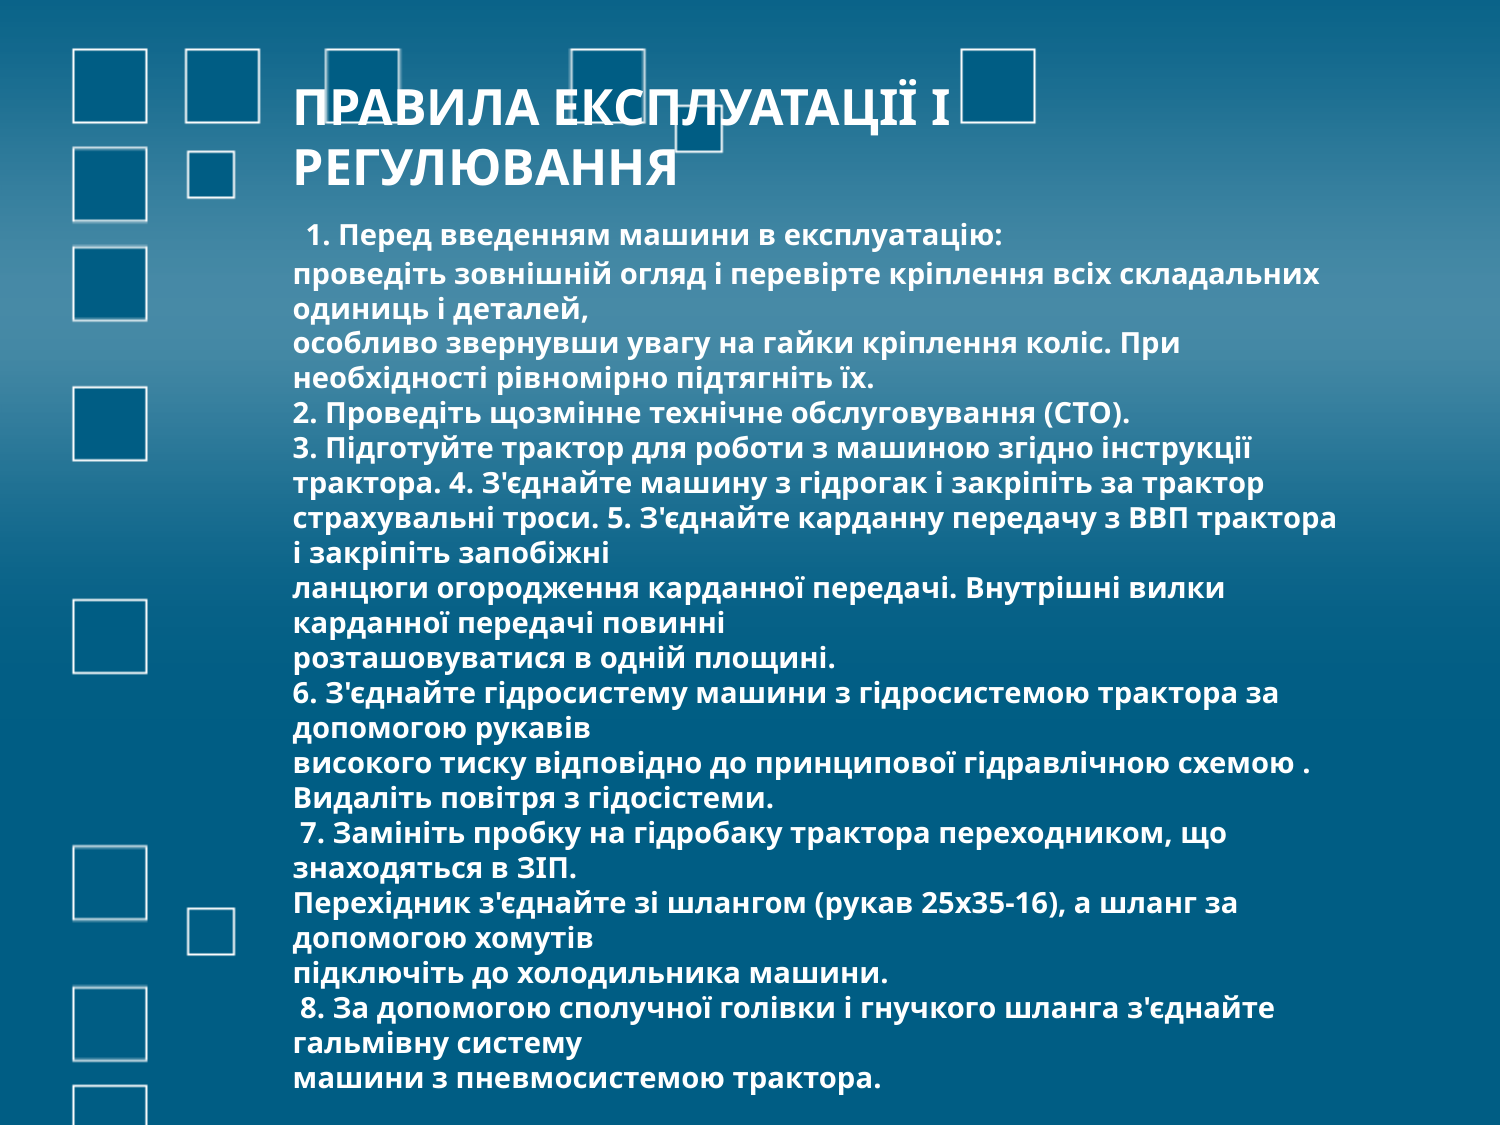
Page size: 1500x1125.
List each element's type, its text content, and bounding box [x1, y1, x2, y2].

picture [1051, 893, 1056, 917]
picture [411, 583, 426, 597]
picture [640, 653, 654, 667]
picture [478, 722, 491, 744]
picture [352, 687, 363, 703]
picture [511, 758, 525, 779]
picture [387, 618, 401, 632]
picture [921, 687, 936, 703]
picture [779, 582, 794, 598]
picture [546, 687, 560, 703]
picture [486, 688, 496, 702]
picture [1206, 897, 1219, 913]
picture [1026, 757, 1039, 773]
picture [0, 11, 1500, 597]
picture [879, 897, 892, 913]
picture [438, 582, 453, 598]
picture [835, 758, 851, 778]
picture [530, 821, 544, 843]
picture [752, 653, 777, 673]
picture [610, 827, 623, 843]
picture [513, 723, 525, 737]
picture [187, 908, 235, 956]
picture [538, 898, 552, 912]
picture [988, 583, 1001, 597]
picture [401, 863, 414, 877]
picture [550, 858, 566, 877]
picture [479, 757, 490, 773]
picture [1211, 757, 1224, 773]
picture [1076, 897, 1089, 913]
picture [623, 617, 637, 633]
picture [876, 758, 889, 772]
picture [444, 932, 465, 948]
picture [1117, 687, 1130, 709]
picture [977, 827, 991, 849]
picture [659, 653, 663, 667]
picture [1223, 897, 1236, 913]
picture [602, 757, 616, 773]
picture [650, 792, 661, 808]
picture [657, 828, 674, 848]
picture [590, 793, 600, 807]
picture [382, 653, 405, 667]
picture [397, 583, 407, 597]
picture [1168, 583, 1184, 598]
picture [562, 758, 580, 778]
picture [493, 932, 507, 948]
picture [815, 583, 828, 597]
picture [334, 897, 348, 919]
picture [443, 793, 456, 807]
picture [496, 617, 510, 639]
picture [1207, 583, 1223, 597]
picture [723, 793, 742, 807]
picture [294, 683, 308, 703]
picture [457, 583, 467, 597]
picture [619, 653, 636, 673]
picture [696, 898, 711, 913]
picture [1022, 583, 1036, 597]
picture [517, 898, 534, 918]
picture [425, 932, 440, 948]
picture [577, 653, 590, 667]
picture [1153, 688, 1165, 702]
picture [355, 792, 368, 808]
picture [512, 933, 531, 947]
picture [1067, 828, 1080, 842]
picture [795, 758, 810, 772]
picture [734, 898, 748, 912]
picture [731, 757, 745, 773]
picture [461, 687, 474, 703]
picture [314, 758, 329, 772]
picture [678, 827, 692, 849]
picture [495, 758, 507, 772]
picture [425, 688, 440, 702]
picture [631, 687, 645, 703]
picture [406, 618, 420, 632]
picture [1086, 828, 1101, 842]
picture [314, 932, 328, 948]
picture [409, 652, 424, 668]
picture [577, 891, 589, 895]
picture [995, 827, 1008, 843]
picture [333, 933, 346, 947]
picture [332, 583, 346, 597]
picture [584, 758, 597, 772]
picture [346, 653, 360, 667]
picture [481, 652, 494, 668]
picture [973, 892, 986, 913]
picture [905, 582, 918, 598]
picture [714, 653, 729, 668]
picture [470, 582, 484, 598]
picture [1128, 898, 1143, 913]
picture [524, 583, 541, 603]
picture [1102, 898, 1124, 912]
picture [769, 688, 784, 702]
picture [537, 858, 545, 877]
picture [530, 722, 543, 738]
picture [1005, 583, 1019, 604]
picture [569, 582, 582, 598]
picture [428, 653, 442, 667]
picture [1067, 583, 1090, 597]
picture [578, 933, 592, 947]
picture [406, 687, 419, 703]
picture [370, 723, 389, 737]
picture [368, 758, 381, 772]
picture [436, 863, 449, 877]
picture [544, 583, 566, 597]
picture [327, 682, 342, 703]
picture [660, 618, 675, 632]
picture [507, 582, 521, 598]
picture [862, 828, 875, 842]
picture [696, 827, 710, 843]
picture [681, 618, 695, 632]
picture [1099, 688, 1112, 702]
picture [941, 828, 954, 842]
picture [333, 723, 346, 737]
picture [966, 758, 976, 772]
picture [791, 828, 805, 842]
picture [555, 758, 559, 772]
picture [767, 828, 781, 849]
picture [425, 722, 440, 738]
picture [1180, 757, 1191, 773]
picture [301, 823, 315, 842]
picture [541, 793, 553, 807]
picture [674, 792, 685, 808]
picture [1264, 687, 1277, 703]
picture [606, 583, 620, 597]
picture [1058, 583, 1062, 597]
picture [445, 653, 459, 674]
picture [351, 932, 365, 948]
picture [403, 758, 413, 772]
picture [478, 617, 491, 633]
picture [809, 827, 823, 849]
picture [1131, 583, 1144, 597]
picture [668, 758, 681, 772]
picture [1167, 898, 1180, 912]
picture [673, 688, 686, 709]
picture [349, 757, 363, 773]
picture [1222, 687, 1235, 703]
picture [1048, 687, 1062, 703]
picture [1018, 893, 1026, 912]
picture [1211, 827, 1225, 843]
picture [460, 618, 473, 632]
picture [758, 758, 771, 772]
picture [1012, 828, 1025, 842]
picture [649, 688, 668, 702]
picture [646, 758, 664, 778]
picture [625, 583, 637, 597]
picture [394, 898, 412, 918]
picture [348, 863, 361, 877]
picture [868, 582, 882, 598]
title ПРАВИЛА ЕКСПЛУАТАЦІЇ І РЕГУЛЮВАННЯ 1. Перед введенням машини в експлуатацію: проведіть зовнішній огляд і перевірте кріплення всіх складальних одиниць і деталей, особливо звернувши увагу на гайки кріплення коліс. При необхідності рівномірно підтягніть їх. 2. Проведіть щозмінне технічне обслуговування (СТО). 3. Підготуйте трактор для роботи з машиною згідно інструкції трактора. 4. З'єднайте машину з гідрогак і закріпіть за трактор страхувальні троси. 5. З'єднайте карданну передачу з ВВП трактора і закріпіть запобіжні ланцюги огородження карданної передачі. Внутрішні вилки карданної передачі повинні розташовуватися в одній площині. 6. З'єднайте гідросистему машини з гідросистемою трактора за допомогою рукавів високого тиску відповідно до принципової гідравлічною схемою . Видаліть повітря з гідосістеми. 7. Замініть пробку на гідробаку трактора переходником, що знаходяться в ЗІП. Перехідник з'єднайте зі шлангом (рукав 25х35-16), а шланг за допомогою хомутів підключіть до холодильника машини. 8. За допомогою сполучної голівки і гнучкого шланга з'єднайте гальмівну систему машини з пневмосистемою трактора. [277, 964, 1365, 1102]
picture [394, 722, 408, 738]
picture [295, 652, 309, 674]
picture [809, 688, 824, 702]
picture [576, 723, 589, 737]
picture [1067, 687, 1088, 703]
picture [371, 582, 392, 598]
picture [334, 793, 352, 813]
picture [1142, 828, 1161, 842]
picture [600, 687, 611, 703]
picture [456, 898, 468, 912]
picture [898, 898, 911, 912]
picture [461, 792, 475, 808]
picture [468, 863, 480, 877]
picture [923, 583, 937, 597]
picture [502, 897, 514, 913]
picture [352, 897, 365, 913]
picture [453, 862, 464, 878]
picture [987, 758, 1005, 778]
picture [426, 681, 438, 685]
picture [798, 583, 802, 597]
picture [372, 828, 391, 842]
picture [885, 583, 902, 603]
picture [667, 582, 680, 598]
picture [650, 583, 663, 597]
picture [463, 653, 477, 667]
picture [714, 821, 728, 843]
picture [505, 793, 519, 807]
picture [636, 828, 646, 842]
picture [351, 722, 365, 738]
picture [851, 582, 865, 604]
picture [639, 758, 643, 772]
picture [604, 793, 608, 807]
picture [1253, 757, 1267, 773]
picture [476, 828, 489, 842]
picture [399, 793, 413, 807]
picture [548, 723, 561, 737]
picture [719, 618, 723, 632]
picture [493, 863, 507, 877]
picture [836, 687, 849, 703]
picture [565, 792, 578, 808]
picture [371, 793, 386, 808]
picture [686, 582, 700, 604]
picture [989, 688, 1003, 702]
picture [1124, 827, 1138, 843]
picture [611, 897, 625, 913]
picture [72, 1085, 147, 1125]
picture [369, 898, 382, 912]
picture [614, 688, 628, 702]
picture [364, 862, 378, 878]
picture [670, 646, 682, 650]
picture [1183, 828, 1208, 848]
picture [882, 688, 900, 708]
picture [904, 687, 918, 709]
picture [686, 757, 700, 773]
picture [313, 652, 327, 668]
picture [642, 618, 655, 632]
picture [498, 653, 512, 667]
picture [1229, 758, 1248, 772]
picture [990, 893, 1003, 913]
picture [418, 863, 432, 877]
picture [1095, 583, 1109, 597]
picture [894, 757, 908, 773]
picture [875, 688, 879, 702]
picture [636, 897, 648, 913]
picture [1272, 757, 1293, 773]
picture [913, 758, 926, 772]
picture [790, 688, 803, 702]
picture [959, 827, 973, 843]
picture [741, 688, 763, 702]
picture [1028, 827, 1043, 843]
picture [313, 582, 326, 598]
picture [296, 788, 310, 807]
picture [72, 985, 147, 1062]
picture [550, 617, 563, 633]
picture [844, 898, 858, 919]
picture [388, 688, 401, 702]
picture [412, 933, 422, 947]
picture [915, 827, 928, 843]
picture [459, 758, 474, 772]
picture [315, 793, 330, 807]
picture [722, 687, 735, 703]
picture [416, 757, 430, 773]
picture [751, 828, 764, 842]
picture [330, 862, 343, 878]
picture [381, 863, 398, 883]
picture [1148, 897, 1161, 913]
picture [312, 863, 325, 877]
picture [1134, 687, 1147, 703]
picture [296, 893, 311, 912]
picture [611, 793, 629, 813]
picture [931, 757, 945, 773]
picture [435, 898, 450, 912]
picture [855, 758, 870, 772]
picture [351, 583, 367, 603]
picture [549, 828, 562, 842]
picture [1150, 583, 1165, 597]
picture [535, 933, 565, 954]
picture [516, 653, 531, 667]
picture [1147, 757, 1168, 773]
picture [587, 583, 601, 597]
picture [1045, 758, 1058, 772]
picture [536, 652, 547, 668]
picture [441, 758, 454, 772]
picture [523, 792, 537, 814]
picture [955, 688, 970, 702]
picture [295, 758, 309, 772]
picture [1040, 582, 1054, 604]
picture [923, 893, 936, 912]
picture [766, 897, 781, 913]
picture [1061, 758, 1076, 773]
picture [827, 827, 840, 843]
picture [314, 722, 328, 738]
picture [862, 898, 875, 912]
picture [366, 688, 384, 708]
picture [537, 758, 550, 772]
picture [688, 793, 702, 807]
picture [335, 823, 349, 843]
picture [700, 618, 714, 632]
picture [897, 827, 911, 849]
picture [594, 898, 608, 912]
picture [716, 897, 729, 913]
picture [1205, 687, 1219, 709]
picture [507, 688, 525, 708]
picture [394, 932, 408, 948]
picture [519, 858, 533, 878]
picture [295, 618, 308, 632]
picture [580, 688, 595, 702]
picture [512, 827, 526, 843]
picture [1033, 893, 1046, 913]
picture [1195, 758, 1207, 772]
picture [566, 828, 580, 849]
picture [513, 617, 527, 633]
picture [1091, 758, 1105, 772]
picture [748, 793, 763, 807]
picture [348, 618, 365, 638]
picture [975, 687, 986, 703]
picture [494, 723, 508, 744]
picture [480, 793, 493, 807]
picture [621, 758, 634, 772]
picture [957, 898, 969, 912]
picture [363, 652, 376, 668]
picture [384, 757, 399, 773]
picture [879, 827, 893, 843]
picture [416, 898, 429, 912]
picture [705, 792, 718, 808]
picture [1006, 687, 1020, 703]
picture [733, 652, 748, 668]
picture [569, 933, 573, 947]
picture [1128, 757, 1143, 773]
picture [480, 897, 493, 913]
picture [711, 758, 728, 778]
picture [444, 722, 465, 738]
picture [861, 688, 871, 702]
picture [412, 723, 422, 737]
picture [816, 758, 830, 772]
picture [334, 757, 345, 773]
picture [293, 723, 311, 743]
picture [1110, 758, 1124, 772]
picture [500, 688, 504, 702]
picture [72, 845, 147, 922]
picture [477, 933, 489, 947]
picture [551, 653, 563, 667]
picture [697, 653, 710, 667]
picture [575, 898, 590, 912]
picture [72, 599, 147, 674]
picture [802, 653, 816, 667]
picture [293, 933, 311, 953]
picture [940, 893, 953, 913]
picture [331, 652, 343, 668]
picture [827, 897, 841, 919]
picture [444, 688, 458, 702]
picture [670, 898, 692, 912]
picture [668, 653, 683, 667]
picture [353, 827, 366, 843]
picture [602, 652, 616, 668]
picture [703, 583, 720, 603]
picture [530, 618, 547, 638]
picture [605, 618, 618, 632]
picture [1189, 583, 1202, 597]
picture [294, 862, 307, 878]
picture [1025, 688, 1044, 702]
picture [632, 792, 646, 808]
picture [417, 793, 430, 807]
picture [316, 897, 330, 913]
picture [368, 617, 381, 633]
picture [312, 617, 325, 633]
picture [1107, 828, 1120, 842]
picture [781, 653, 796, 667]
picture [592, 828, 605, 842]
picture [821, 653, 825, 667]
picture [432, 828, 446, 842]
picture [939, 687, 950, 703]
picture [564, 687, 575, 703]
picture [816, 893, 822, 917]
picture [495, 827, 508, 849]
picture [1247, 687, 1260, 703]
picture [556, 897, 569, 913]
picture [754, 898, 763, 912]
picture [777, 757, 790, 779]
picture [331, 617, 345, 639]
picture [1186, 687, 1200, 703]
picture [489, 582, 503, 604]
picture [1186, 898, 1196, 912]
picture [1169, 688, 1183, 702]
picture [529, 687, 543, 709]
picture [742, 583, 756, 597]
picture [1045, 828, 1063, 848]
picture [568, 618, 582, 632]
picture [785, 898, 804, 912]
picture [424, 617, 439, 633]
picture [833, 582, 846, 598]
picture [845, 828, 858, 842]
picture [370, 933, 389, 947]
picture [1009, 757, 1022, 779]
picture [450, 828, 463, 842]
picture [293, 583, 309, 598]
picture [732, 827, 745, 843]
picture [698, 688, 717, 702]
picture [406, 828, 419, 842]
picture [761, 583, 775, 597]
picture [723, 582, 736, 598]
